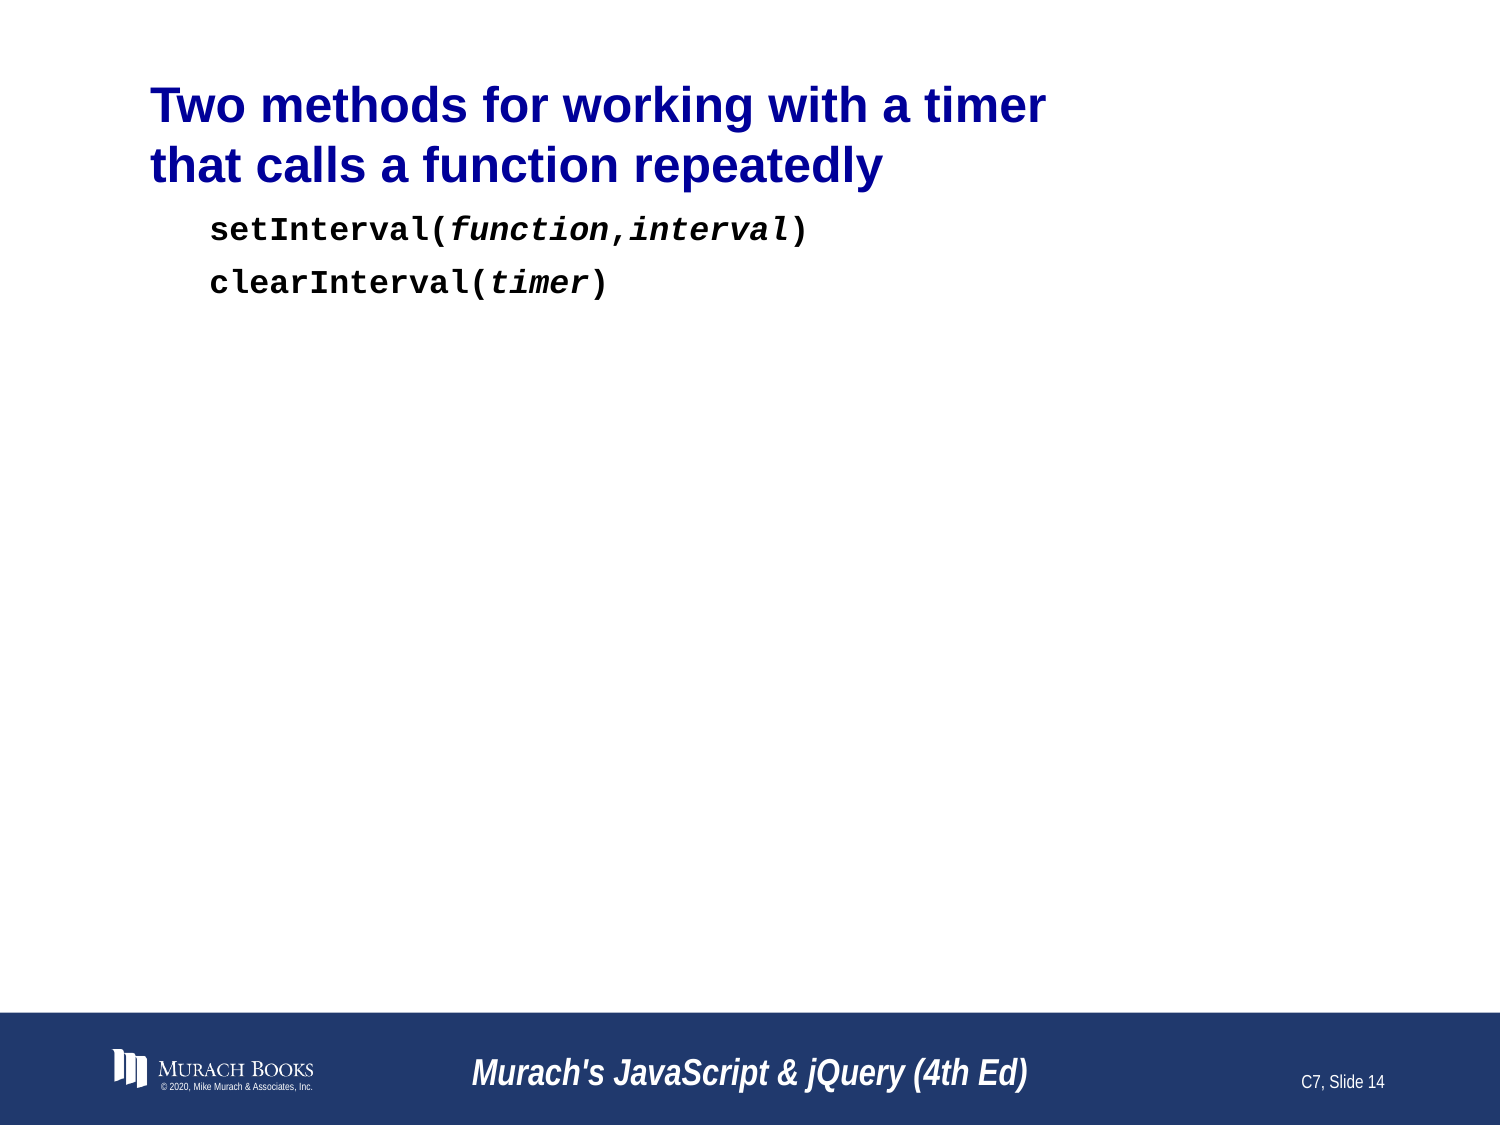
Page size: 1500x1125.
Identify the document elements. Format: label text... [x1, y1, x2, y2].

slide_number Murach's JavaScript & jQuery (4th Ed) [463, 1025, 1050, 1100]
footer © 2020, Mike Murach & Associates, Inc. [12, 1025, 463, 1100]
list setInterval(function,interval) clearInterval(timer) [137, 200, 1350, 1000]
title Two methods for working with a timer that calls a function repeatedly [150, 72, 1350, 194]
slide_number C7, Slide 14 [1087, 1025, 1400, 1100]
